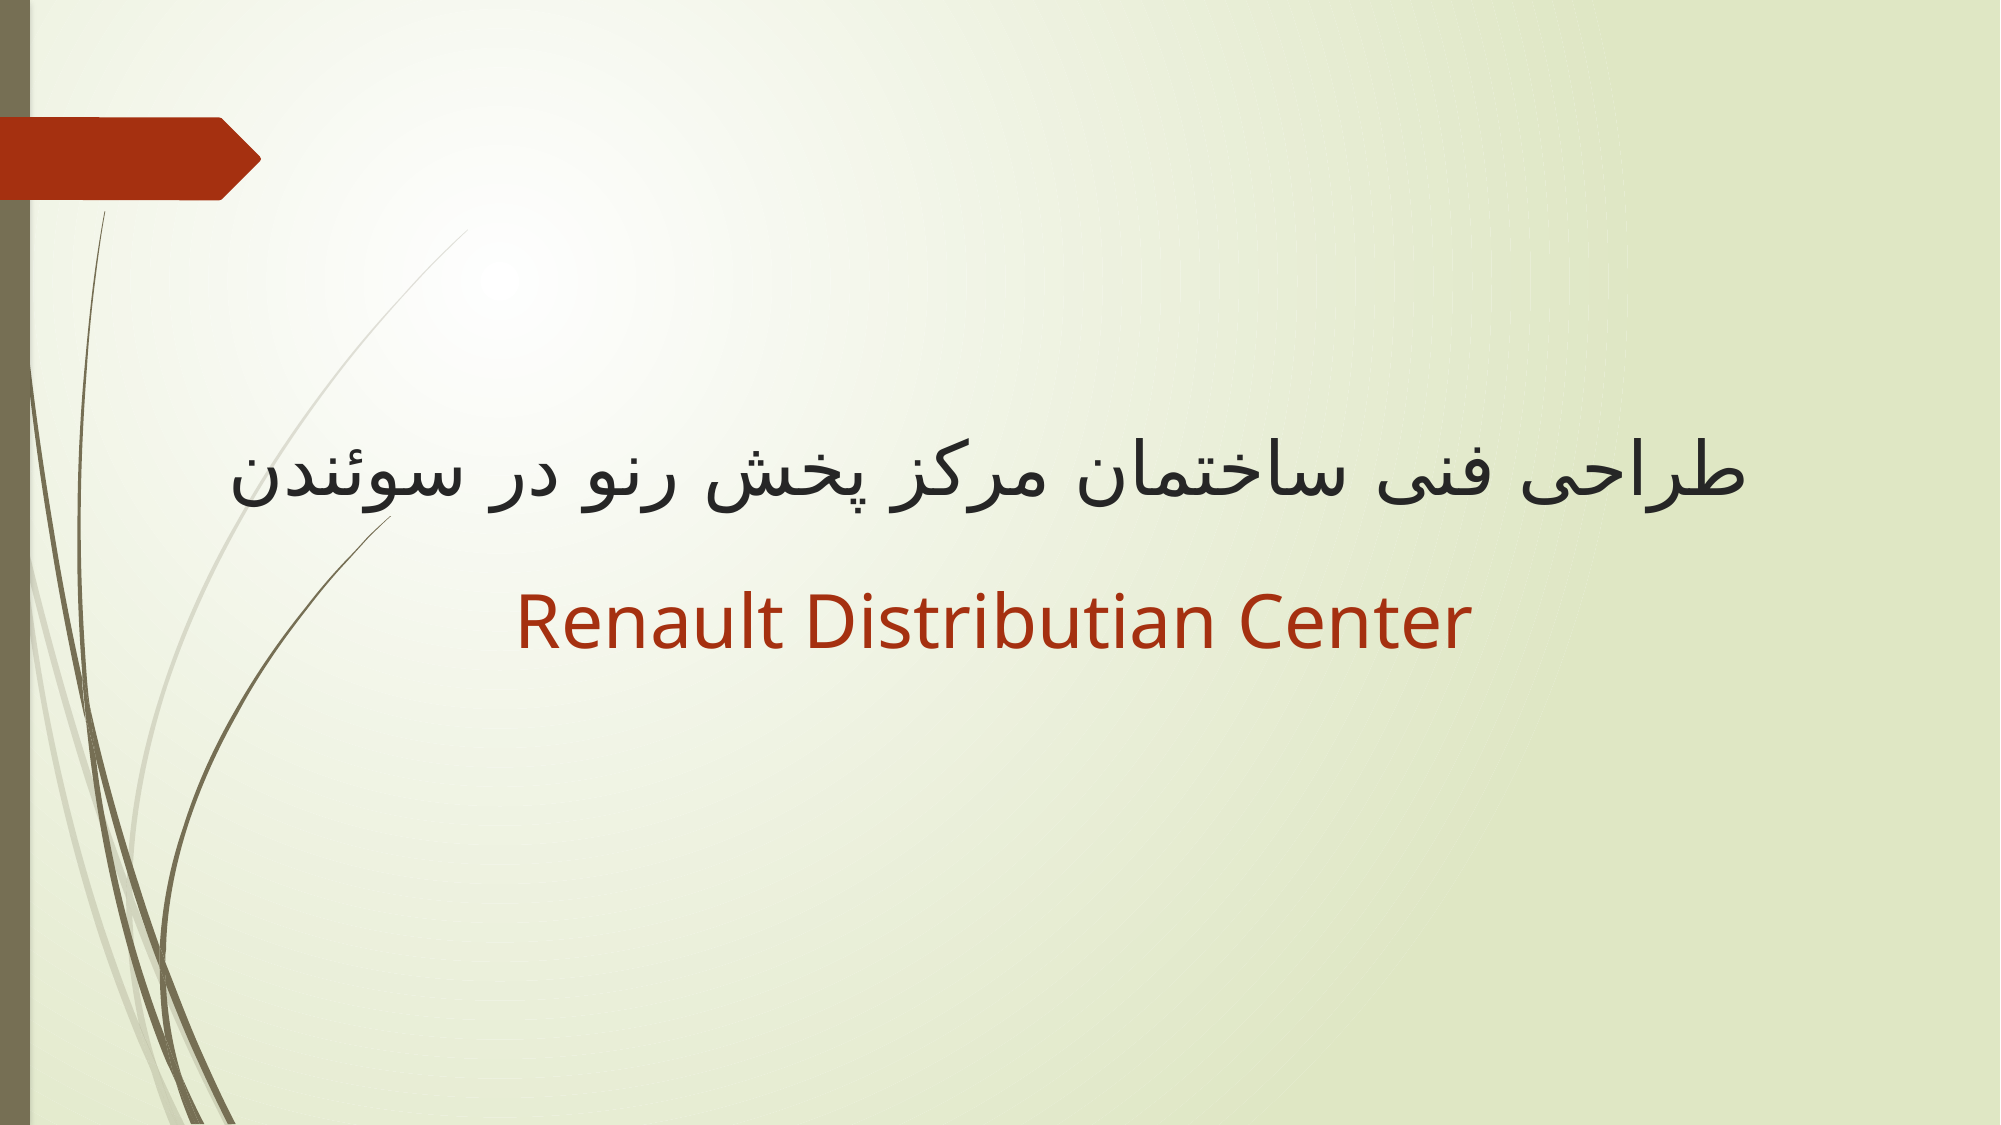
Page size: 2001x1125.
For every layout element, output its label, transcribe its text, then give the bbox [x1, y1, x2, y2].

title طراحی فنی ساختمان مرکز پخش رنو در سوئندن [179, 412, 1799, 527]
text_box Renault Distributian Center [179, 566, 1810, 671]
